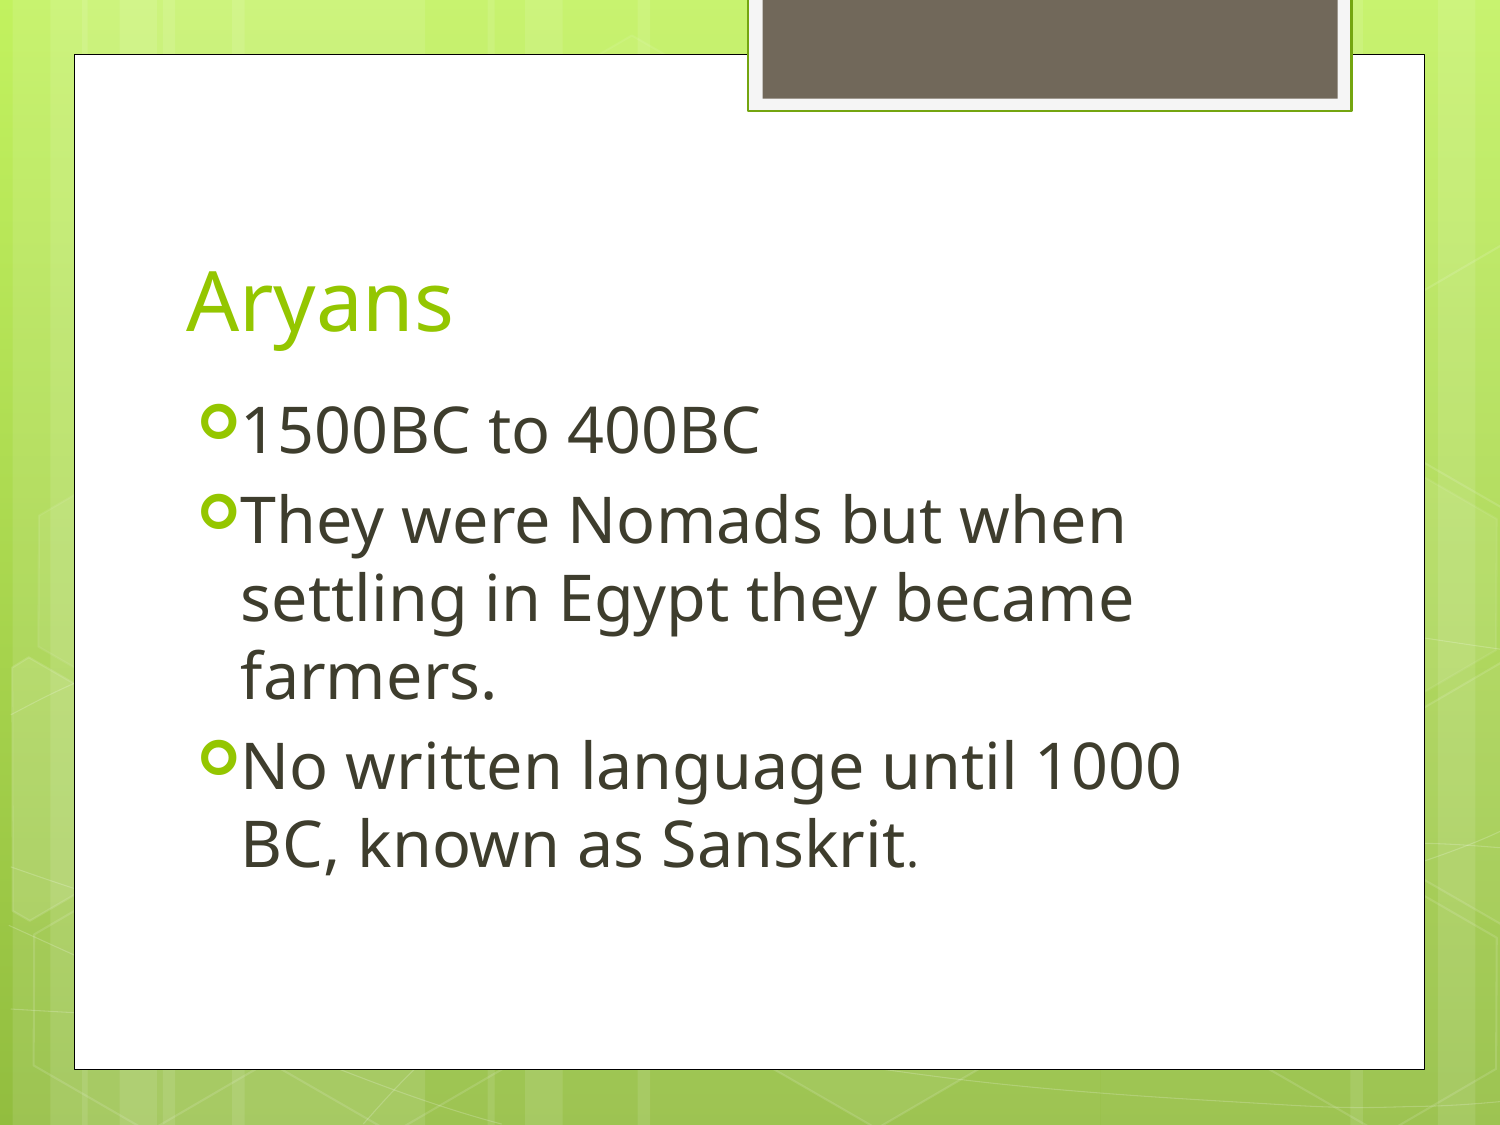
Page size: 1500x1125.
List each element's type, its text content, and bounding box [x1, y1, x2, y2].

title Aryans [171, 168, 1324, 357]
list 1500BC to 400BC They were Nomads but when settling in Egypt they became farmers. No written language until 1000 BC, known as Sanskrit. [171, 381, 1283, 957]
